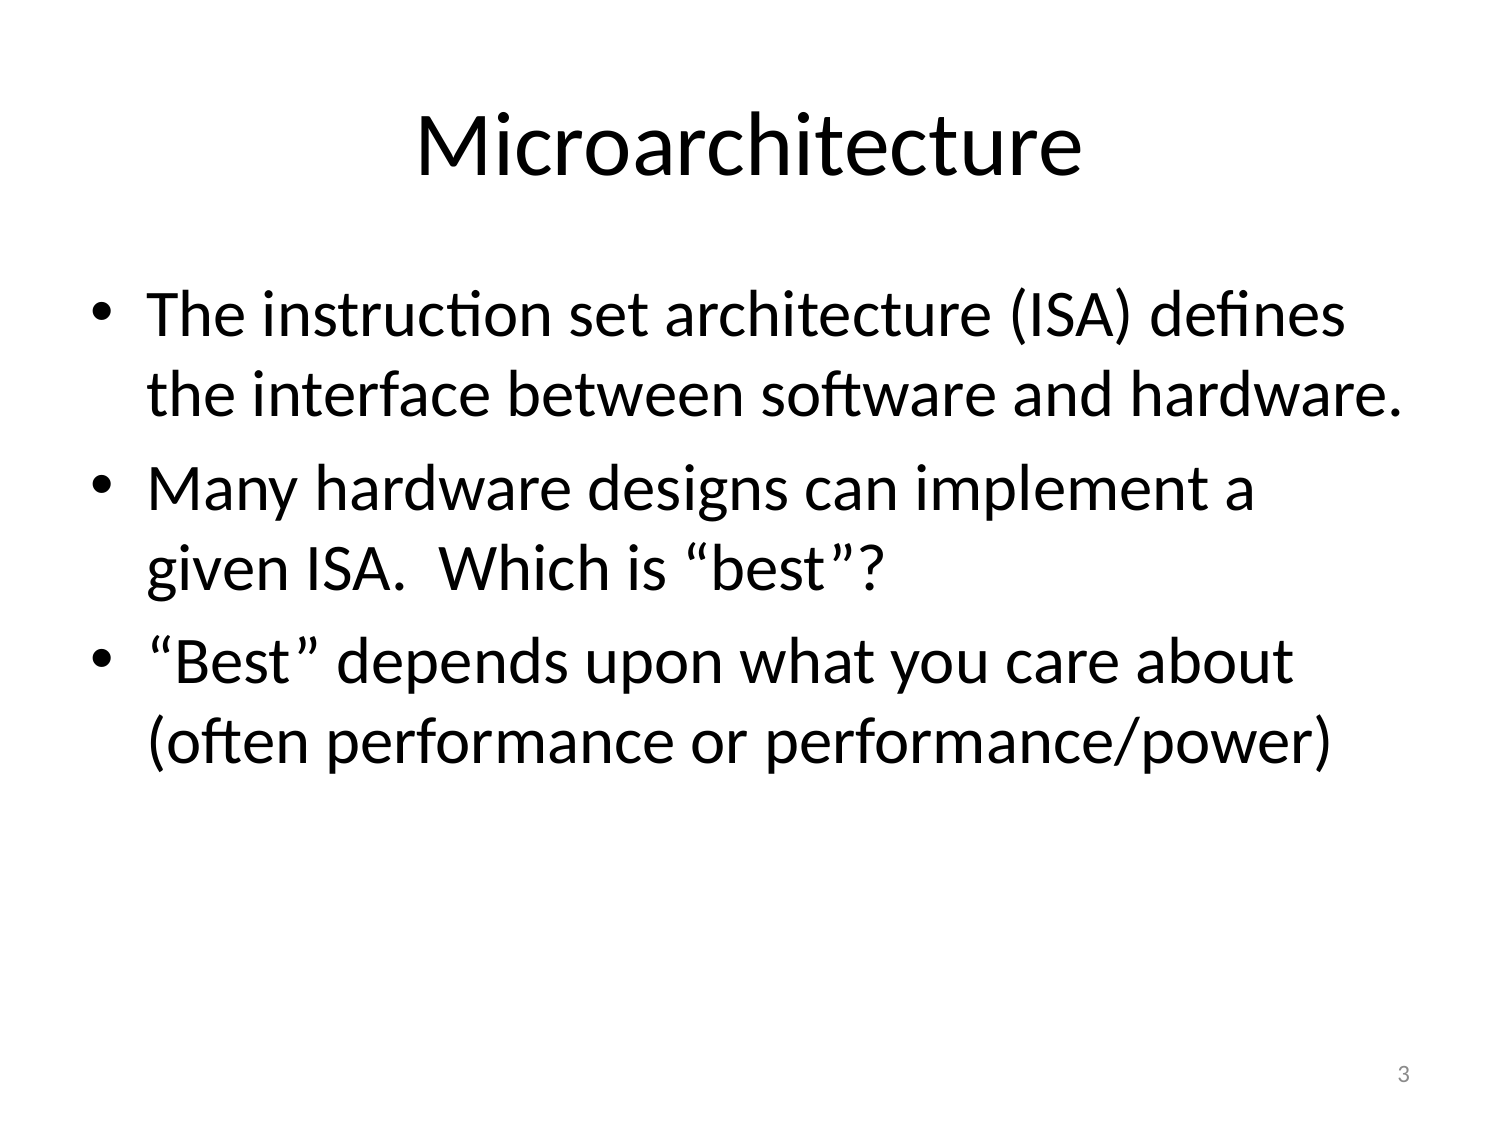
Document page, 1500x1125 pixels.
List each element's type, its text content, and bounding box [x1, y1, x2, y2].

list The instruction set architecture (ISA) defines the interface between software and hardware. Many hardware designs can implement a given ISA. Which is “best”? “Best” depends upon what you care about (often performance or performance/power) [75, 262, 1425, 1005]
slide_number 3 [1074, 1042, 1425, 1103]
title Microarchitecture [75, 45, 1425, 233]
